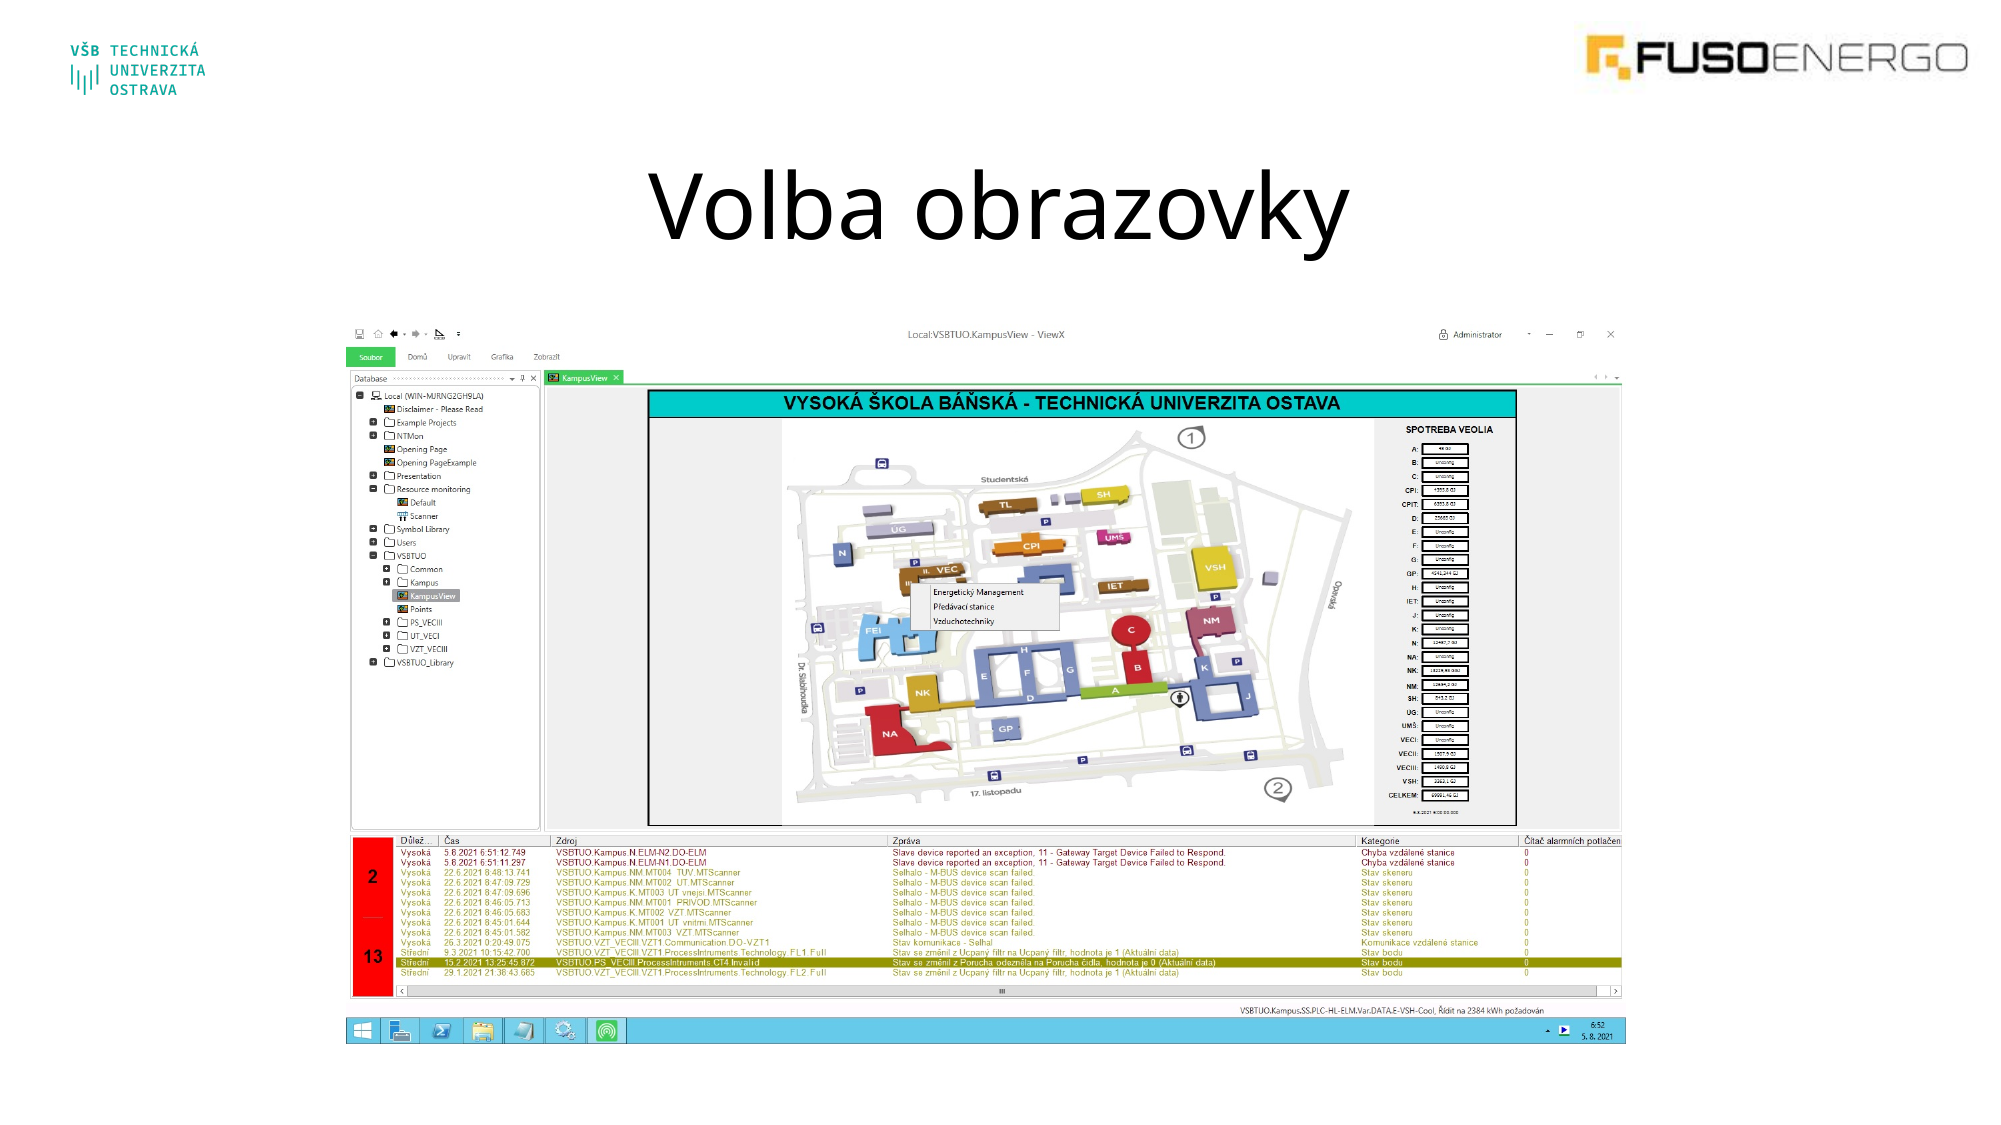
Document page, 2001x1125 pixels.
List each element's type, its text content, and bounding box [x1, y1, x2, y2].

picture [1574, 21, 1981, 95]
picture [346, 324, 1626, 1045]
title Volba obrazovky [137, 141, 1863, 278]
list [70, 41, 205, 95]
